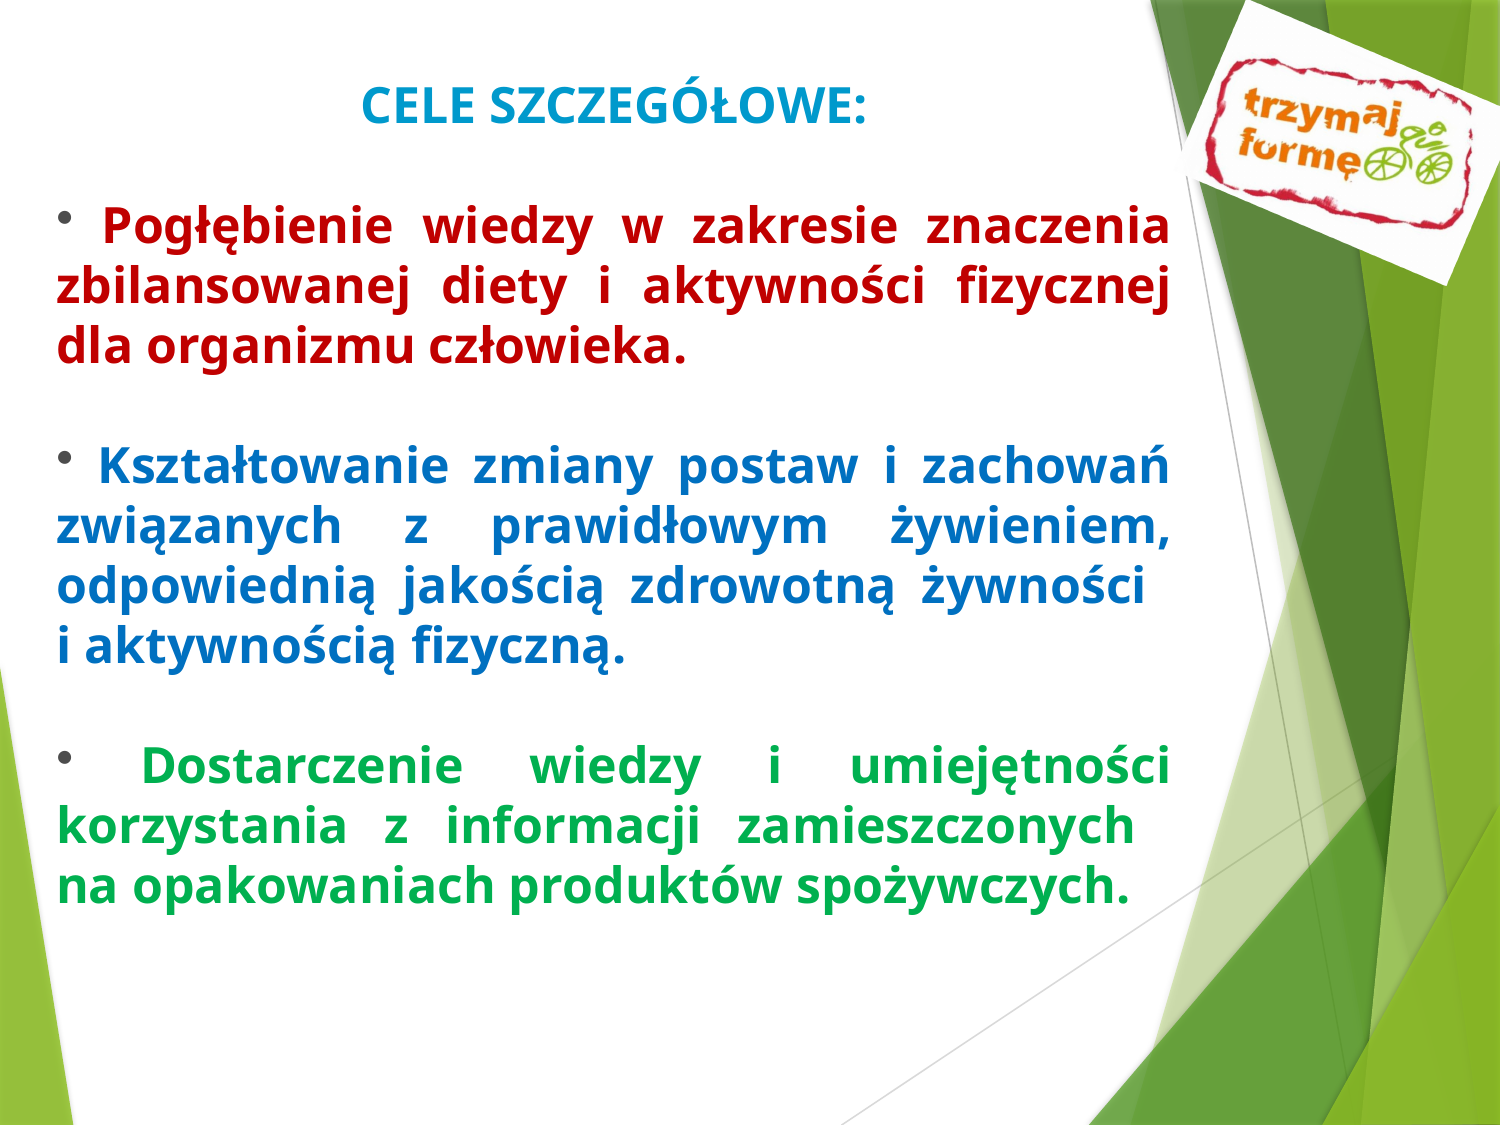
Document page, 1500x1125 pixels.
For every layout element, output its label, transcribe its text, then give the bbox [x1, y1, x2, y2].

list CELE SZCZEGÓŁOWE: Pogłębienie wiedzy w zakresie znaczenia zbilansowanej diety i aktywności fizycznej dla organizmu człowieka. Kształtowanie zmiany postaw i zachowań związanych z prawidłowym żywieniem, odpowiednią jakością zdrowotną żywności i aktywnością fizyczną. Dostarczenie wiedzy i umiejętności korzystania z informacji zamieszczonych na opakowaniach produktów spożywczych. [41, 66, 1188, 991]
picture [1174, 0, 1500, 285]
